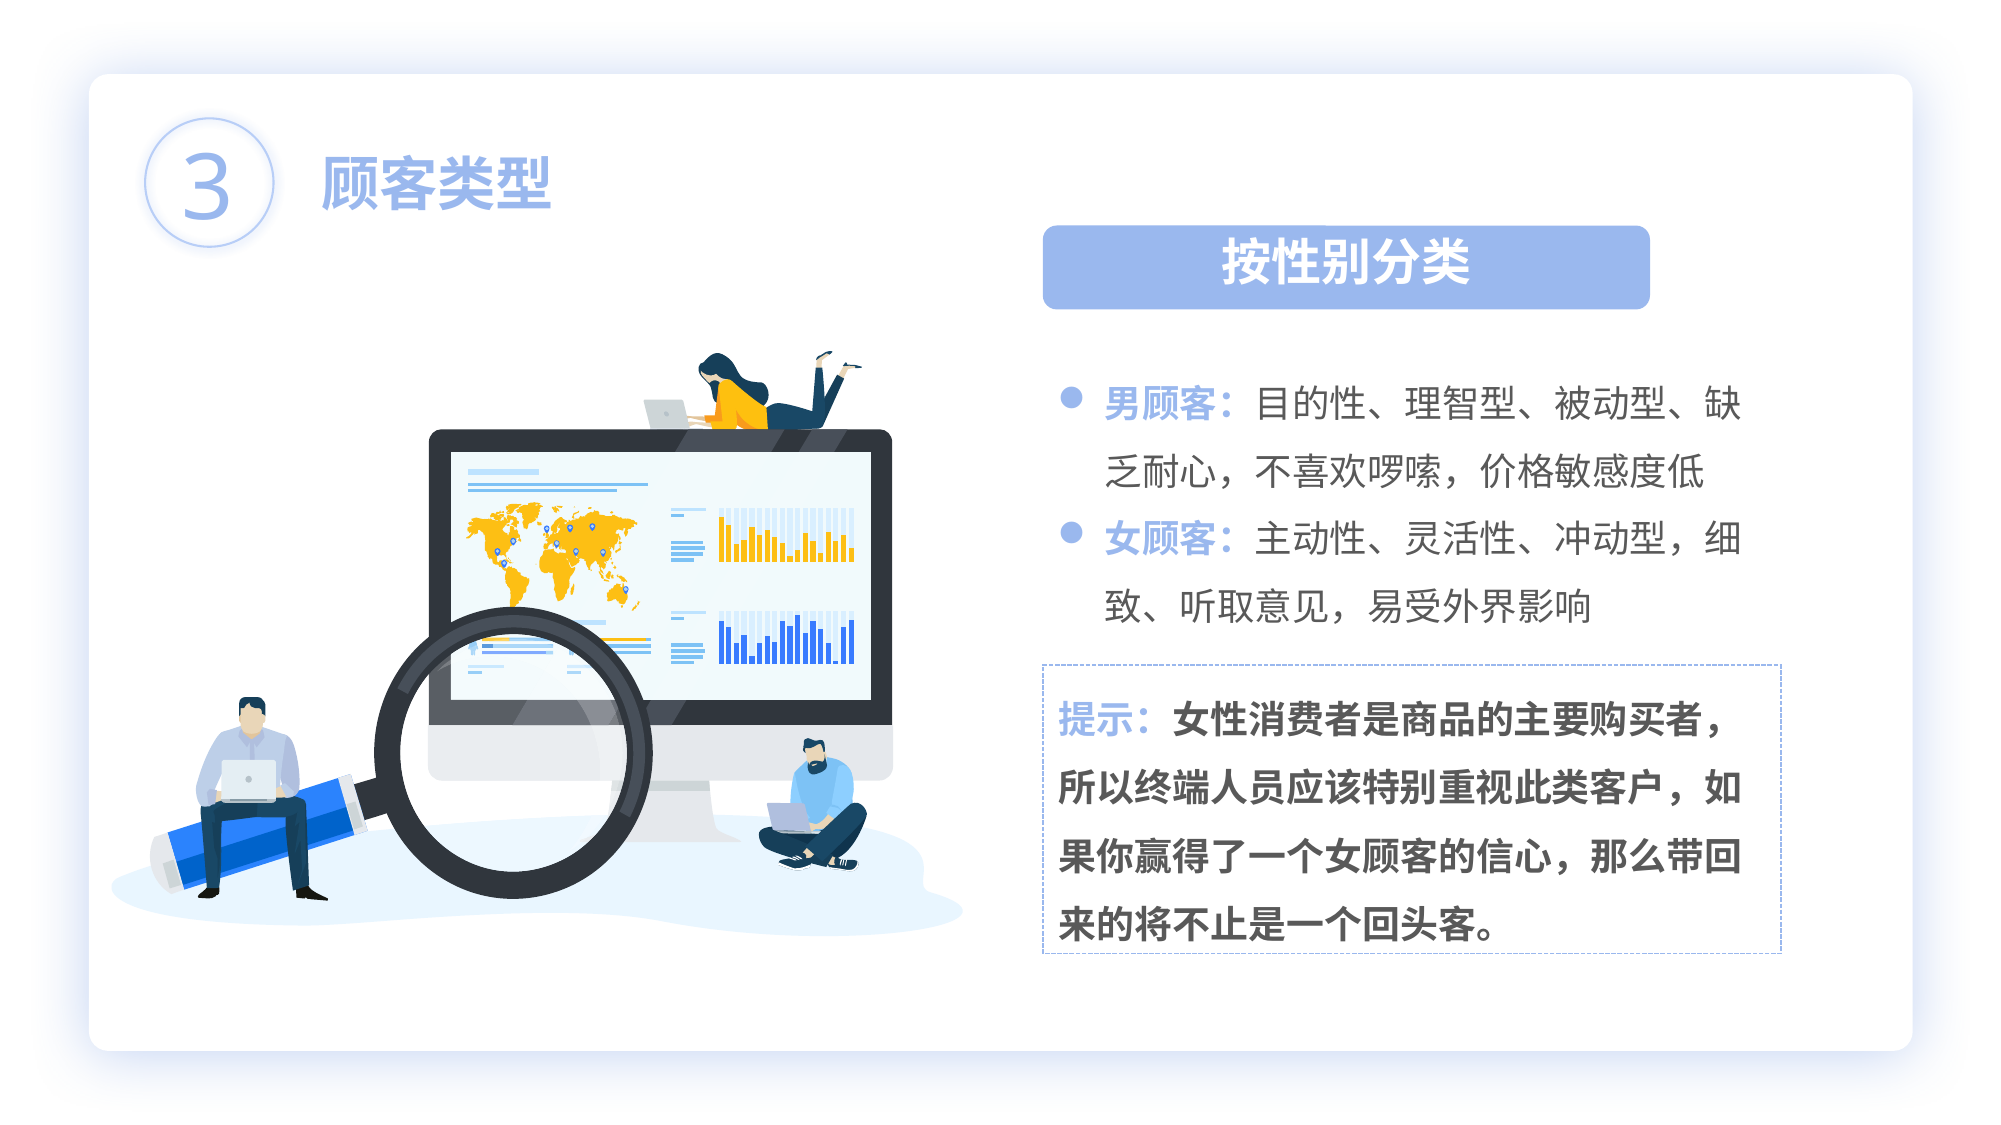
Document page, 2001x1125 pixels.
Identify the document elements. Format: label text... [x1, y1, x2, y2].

text_box 提示：女性消费者是商品的主要购买者，所以终端人员应该特别重视此类客户，如果你赢得了一个女顾客的信心，那么带回来的将不止是一个回头客。 [1042, 665, 1781, 954]
picture [111, 350, 963, 937]
text_box 按性别分类 [1042, 225, 1651, 310]
text_box 顾客类型 [306, 139, 781, 225]
text_box 男顾客：目的性、理智型、被动型、缺乏耐心，不喜欢啰嗦，价格敏感度低 女顾客：主动性、灵活性、冲动型，细致、听取意见，易受外界影响 [1042, 350, 1781, 636]
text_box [145, 118, 274, 247]
